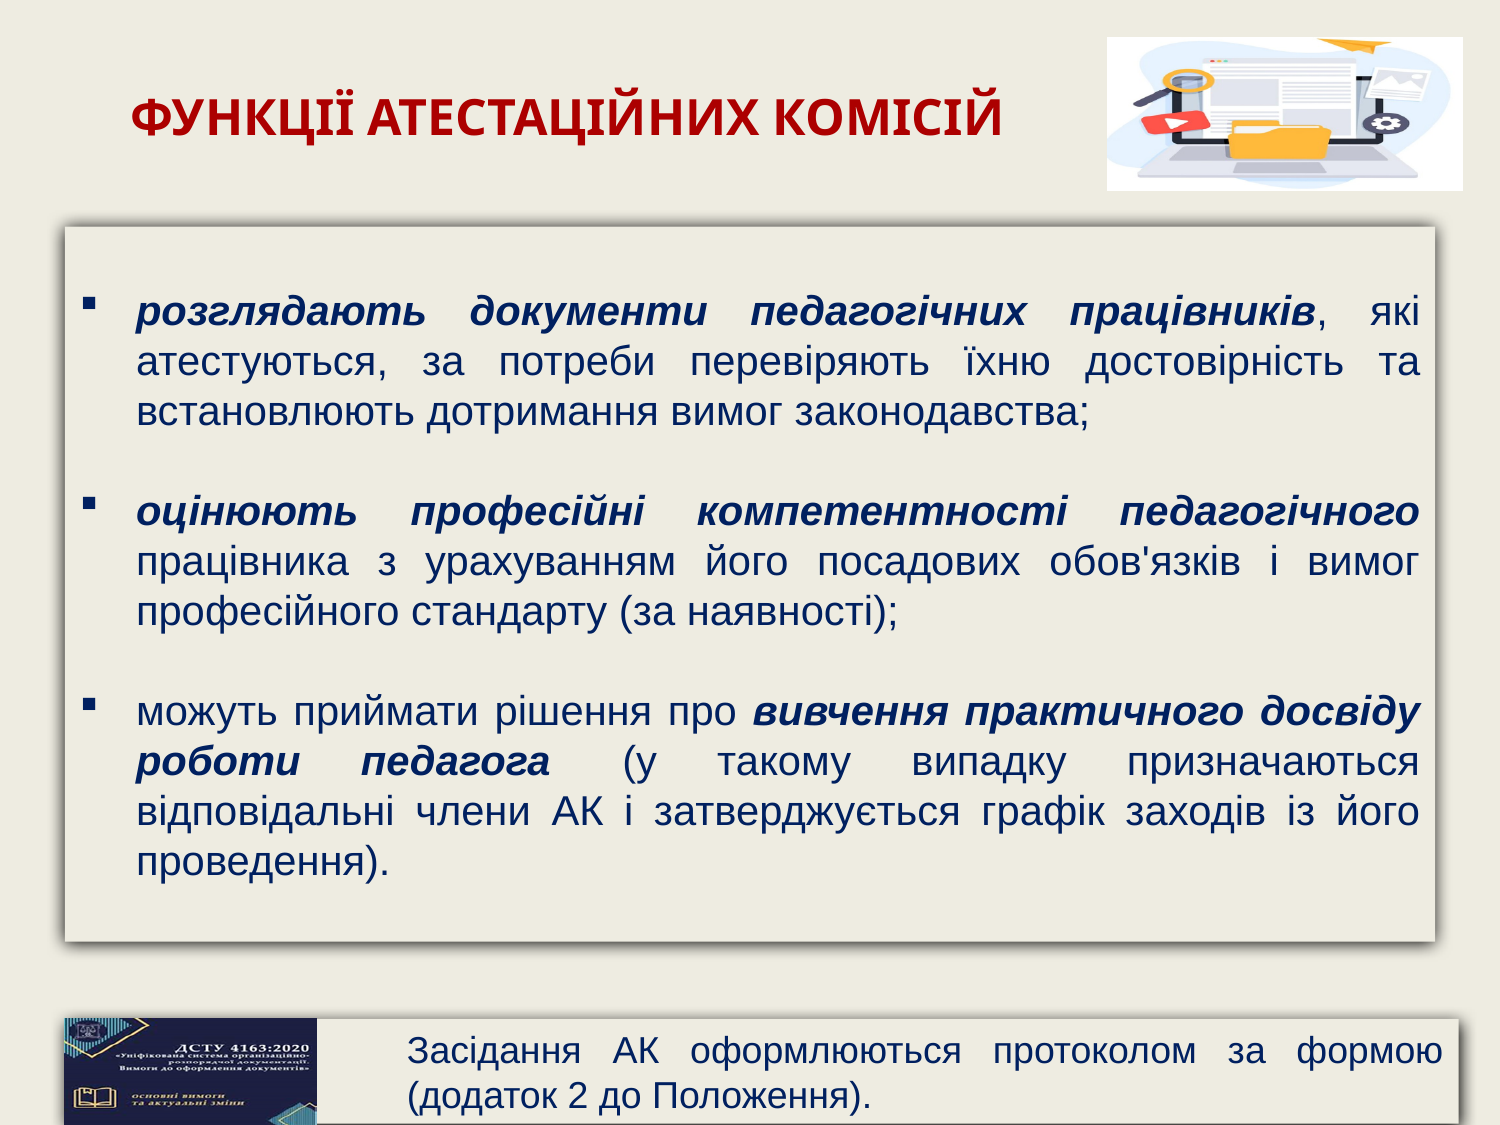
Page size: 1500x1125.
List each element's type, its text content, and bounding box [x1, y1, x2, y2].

text_box ФУНКЦІЇ АТЕСТАЦІЙНИХ КОМІСІЙ [66, 78, 1082, 153]
picture [64, 1018, 318, 1125]
text_box розглядають документи педагогічних працівників, які атестуються, за потреби перевіряють їхню достовірність та встановлюють дотримання вимог законодавства; оцінюють професійні компетентності педагогічного працівника з урахуванням його посадових обов'язків і вимог професійного стандарту (за наявності); можуть приймати рішення про вивчення практичного досвіду роботи педагога (у такому випадку призначаються відповідальні члени АК і затверджується графік заходів із його проведення). [64, 226, 1436, 942]
text_box Засідання АК оформлюються протоколом за формою (додаток 2 до Положення). [319, 1018, 1459, 1124]
picture [1107, 37, 1463, 191]
